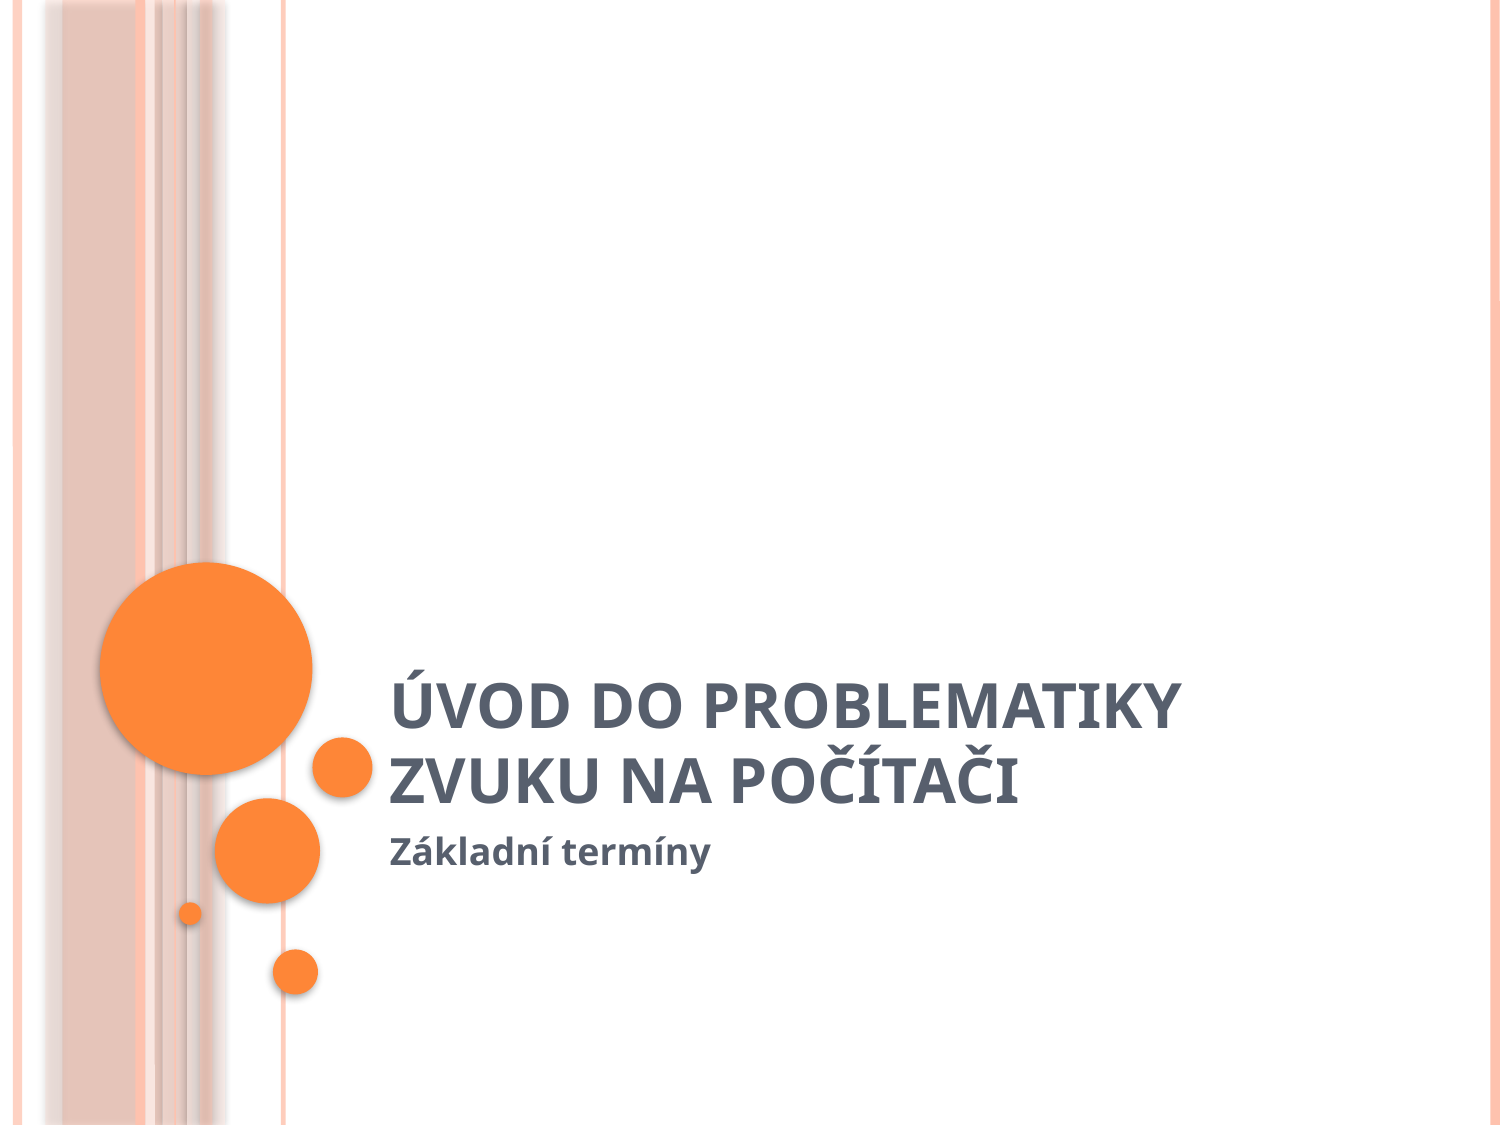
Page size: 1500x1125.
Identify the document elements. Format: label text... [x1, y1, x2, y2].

title Úvod do problematiky zvuku na počítači [375, 512, 1388, 820]
subtitle Základní termíny [375, 820, 1388, 1046]
